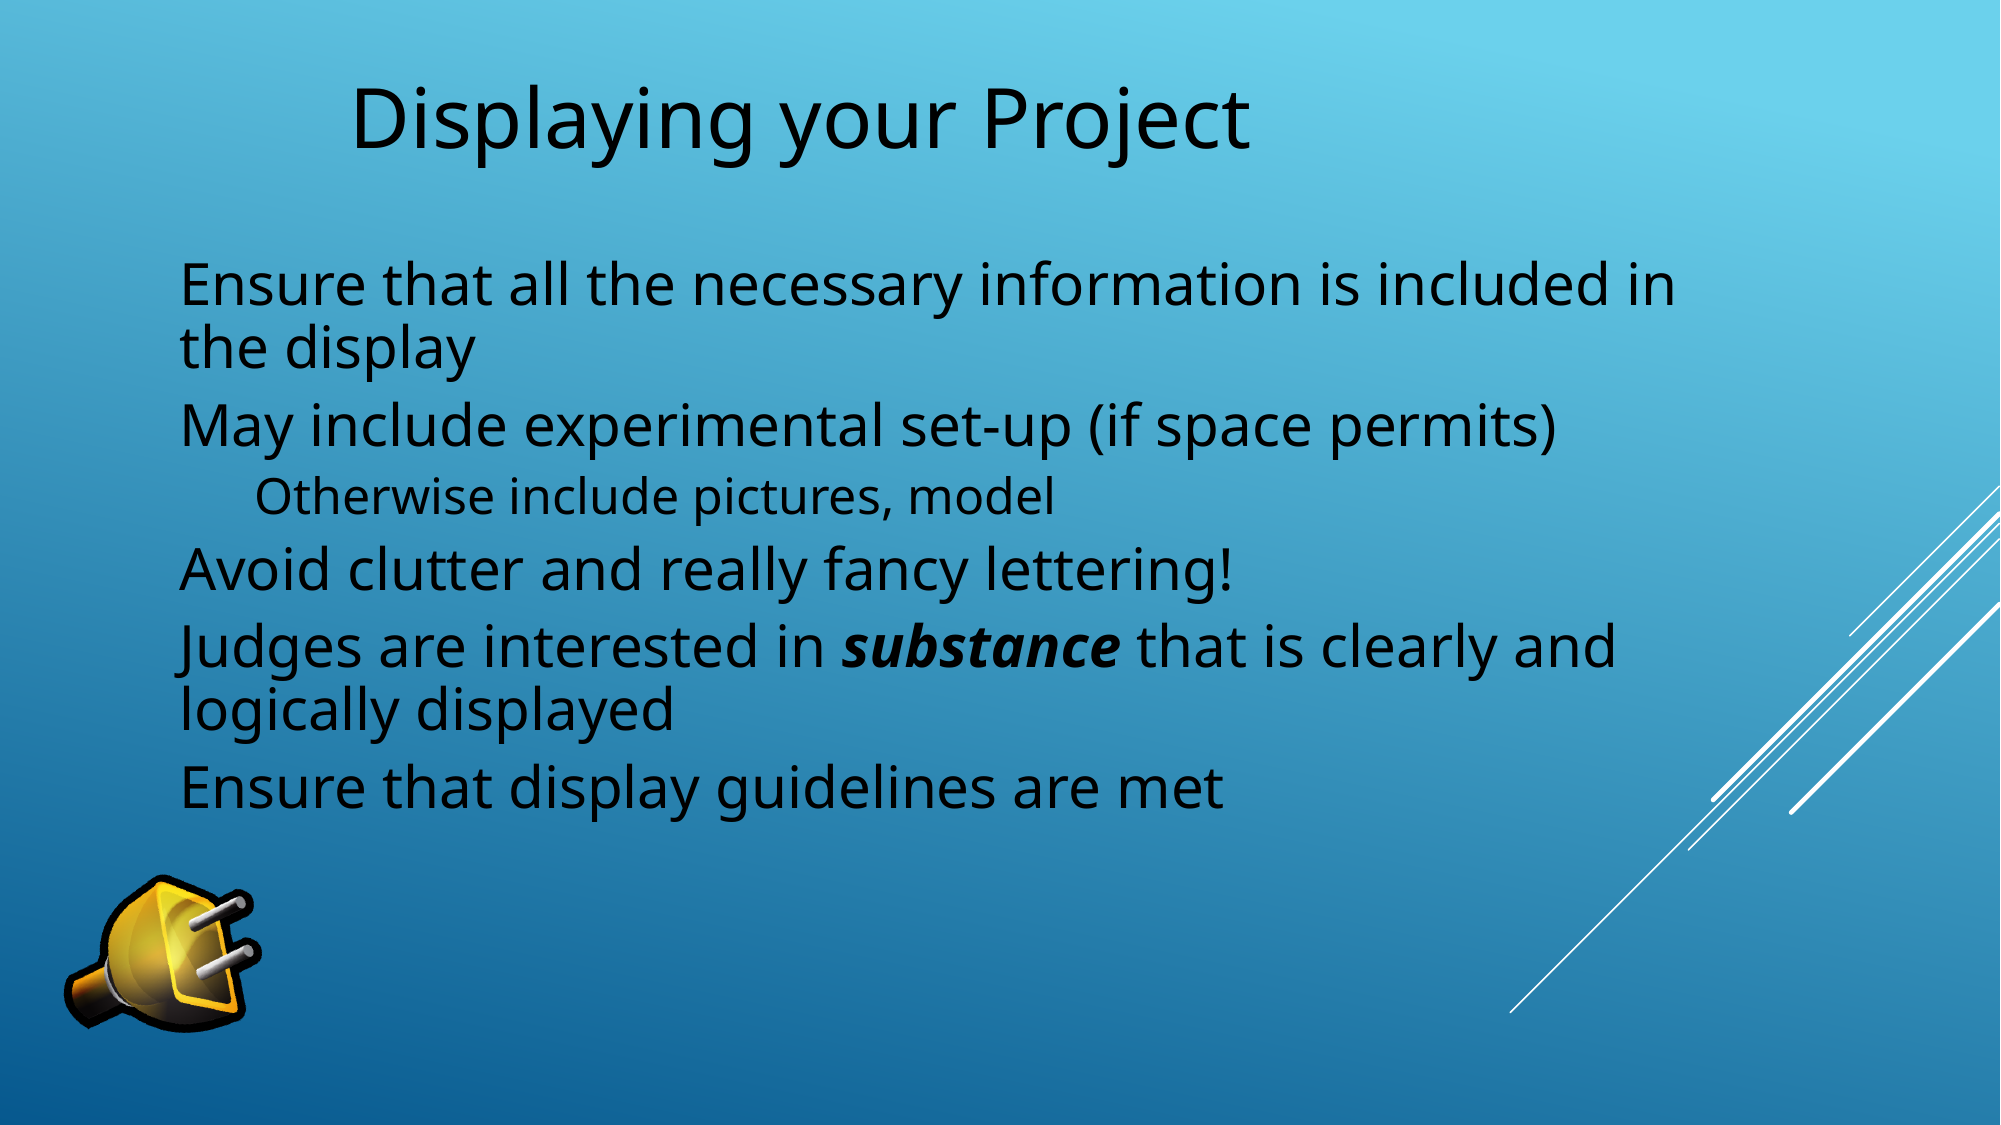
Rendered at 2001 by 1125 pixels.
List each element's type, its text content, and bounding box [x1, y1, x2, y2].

picture [14, 829, 313, 1114]
title [221, 306, 1788, 865]
text_box Displaying your Project [335, 57, 1645, 173]
text_box Ensure that all the necessary information is included in the display May include experimental set-up (if space permits) Otherwise include pictures, model Avoid clutter and really fancy lettering! Judges are interested in substance that is clearly and logically displayed Ensure that display guidelines are met [164, 247, 1776, 829]
